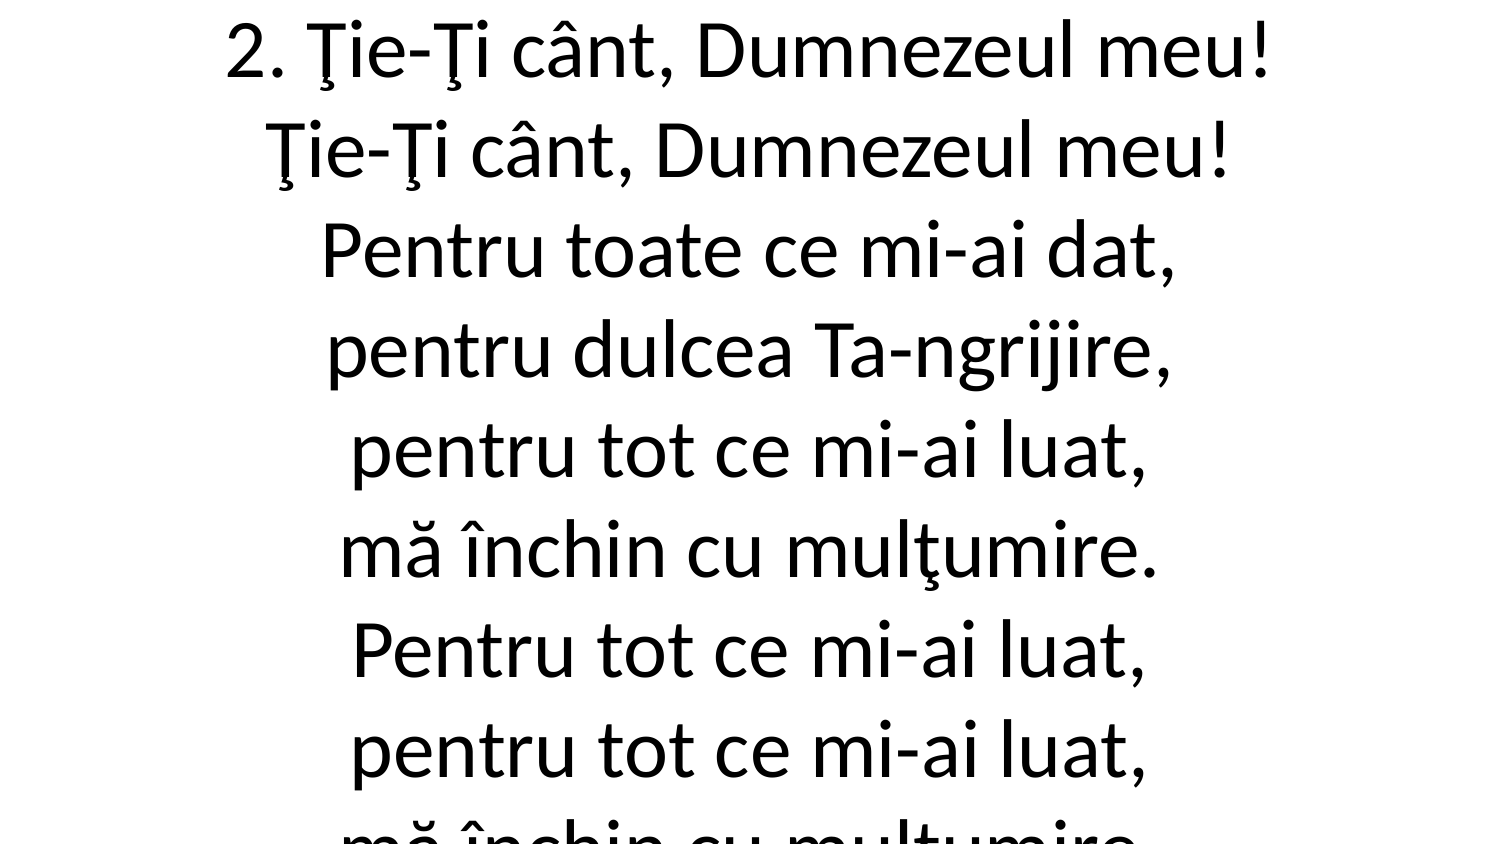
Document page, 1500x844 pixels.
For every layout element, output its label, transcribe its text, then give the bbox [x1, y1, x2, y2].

text_box 2. Ţie-Ţi cânt, Dumnezeul meu! Ţie-Ţi cânt, Dumnezeul meu! Pentru toate ce mi-ai dat, pentru dulcea Ta-ngrijire, pentru tot ce mi-ai luat, mă închin cu mulţumire. Pentru tot ce mi-ai luat, pentru tot ce mi-ai luat, mă închin cu mulţumire. [209, 0, 1290, 844]
